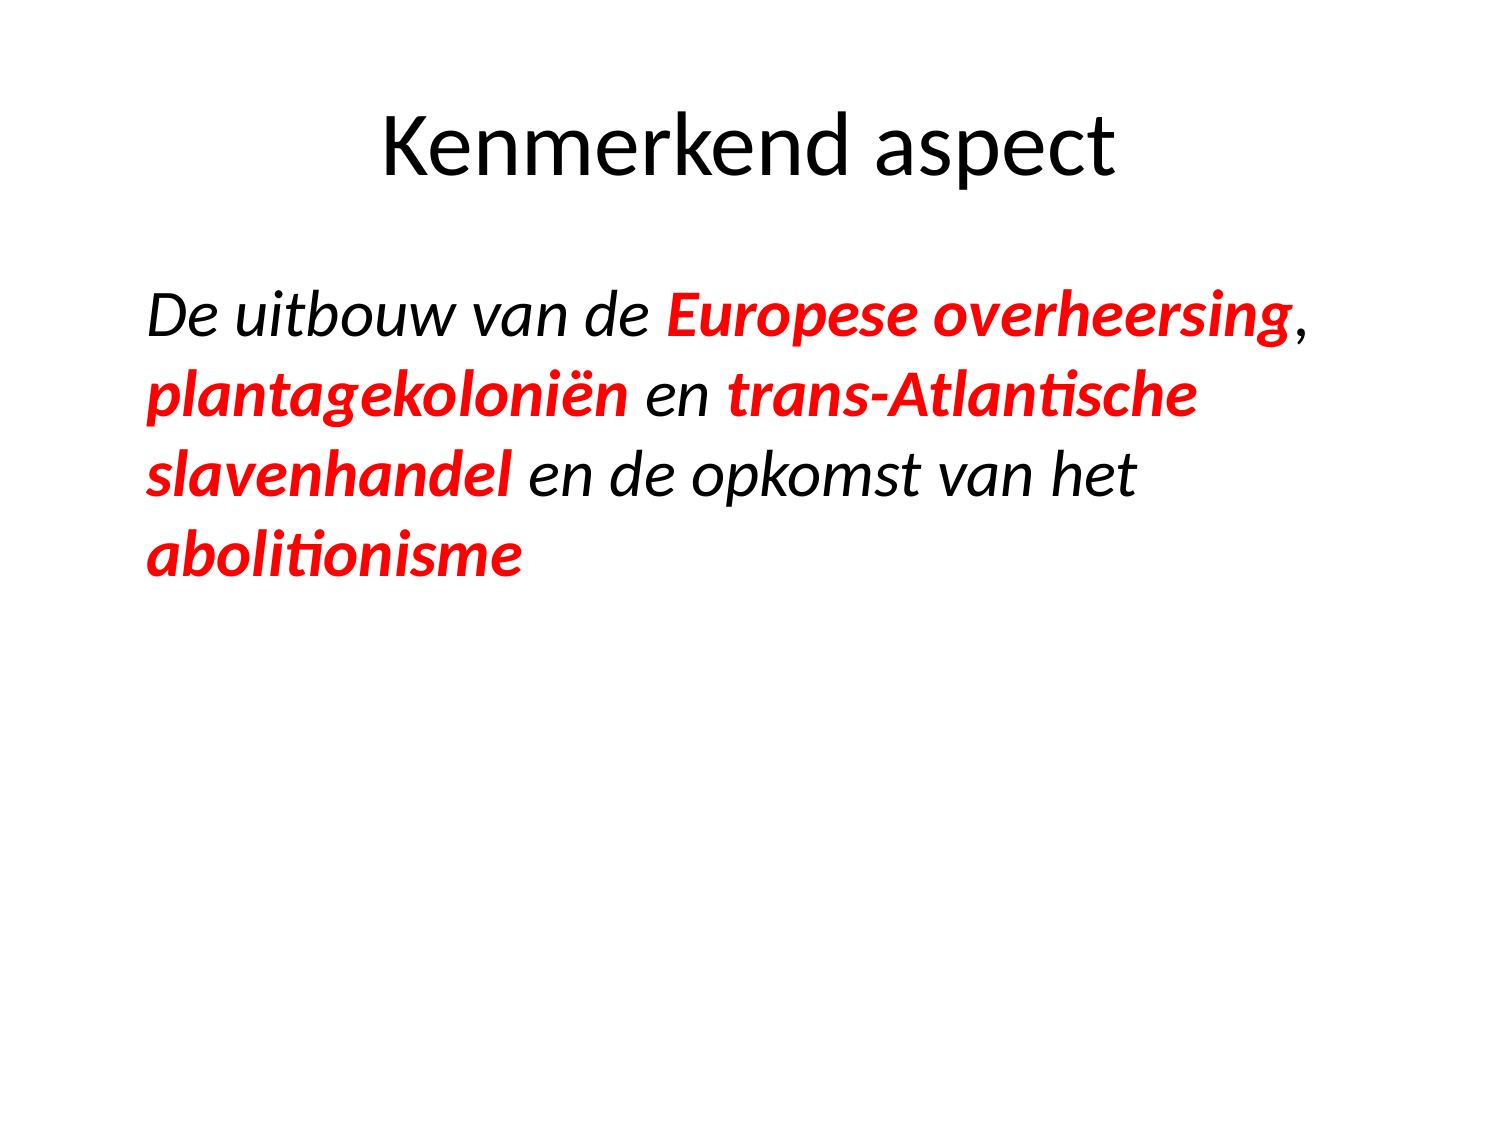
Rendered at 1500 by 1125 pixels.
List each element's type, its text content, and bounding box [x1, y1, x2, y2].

list De uitbouw van de Europese overheersing, plantagekoloniën en trans-Atlantische slavenhandel en de opkomst van het abolitionisme [75, 262, 1425, 1005]
title Kenmerkend aspect [75, 45, 1425, 233]
